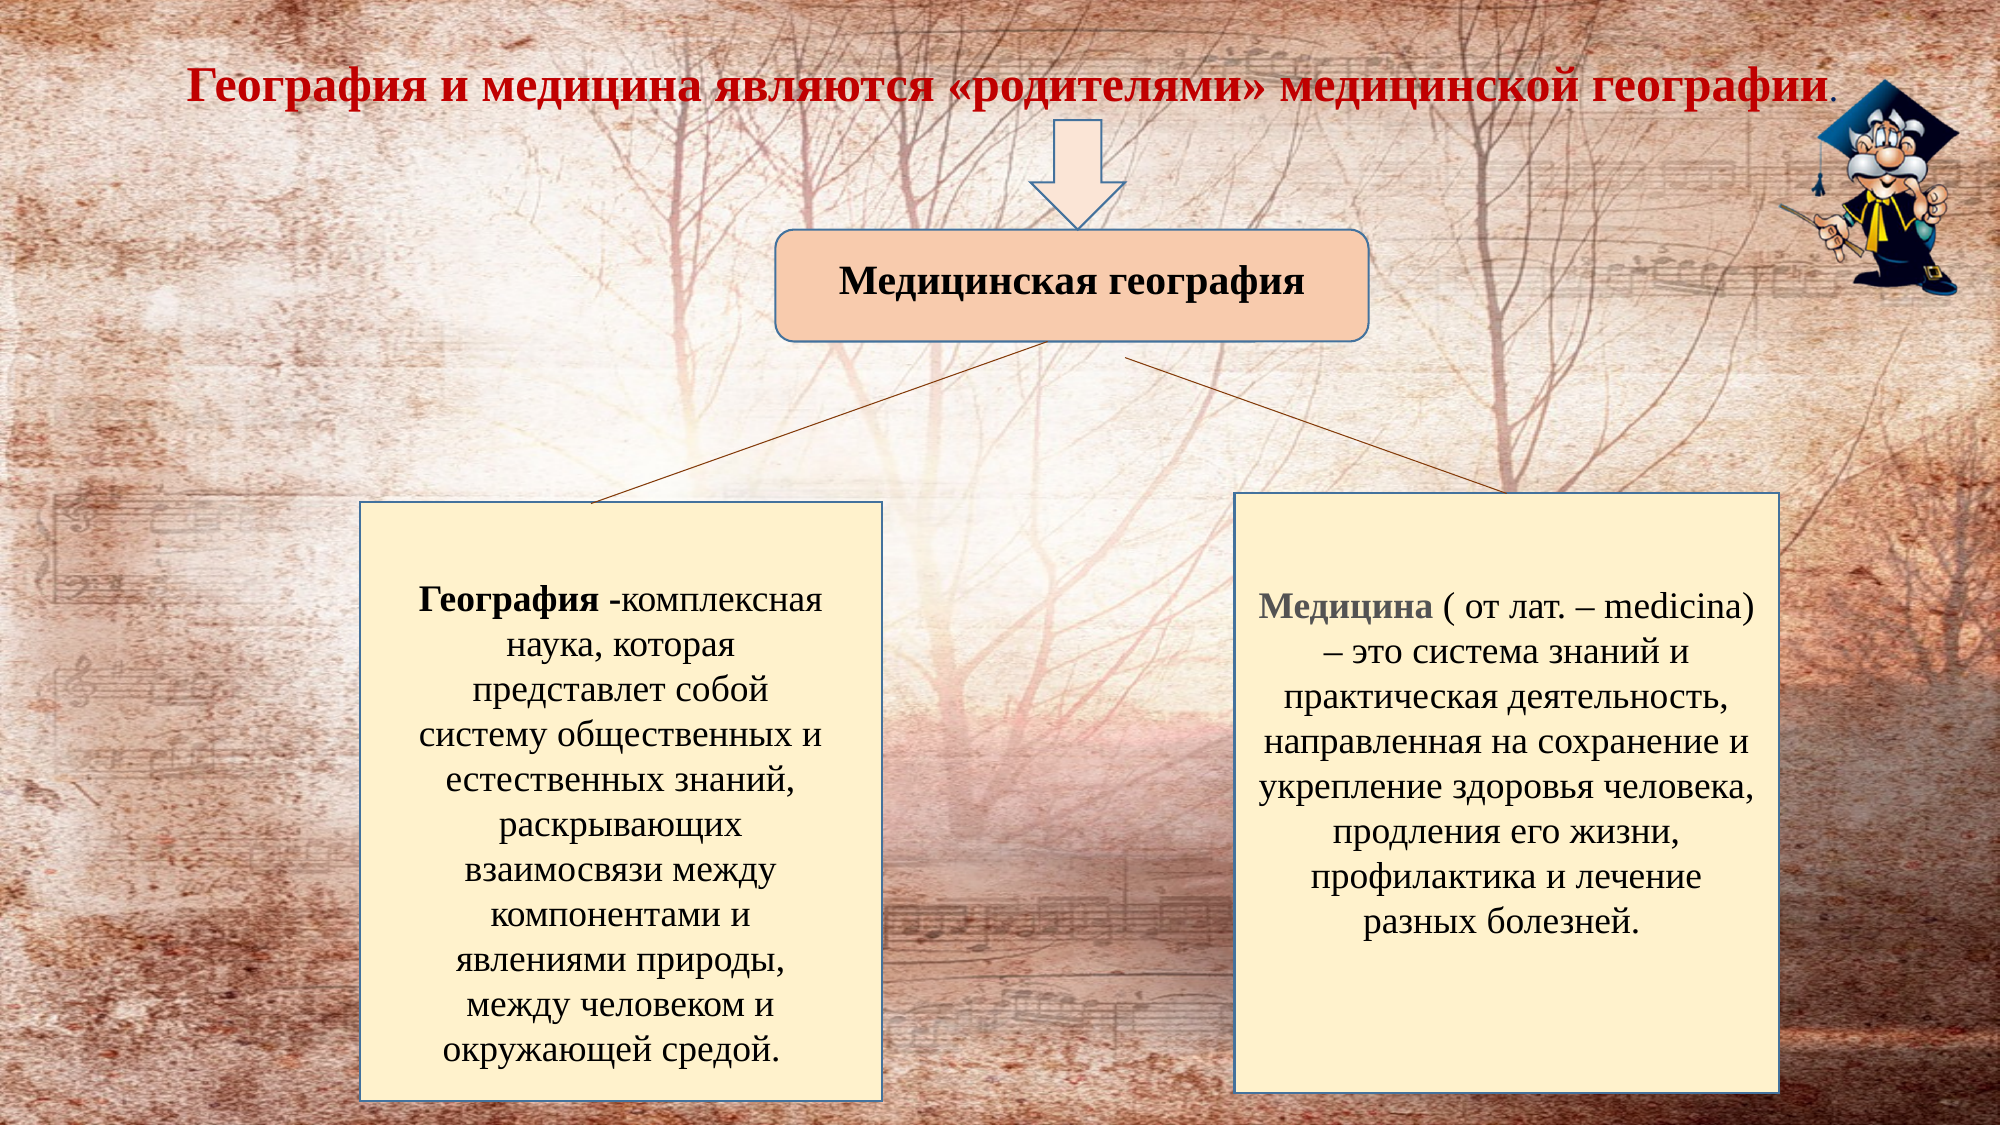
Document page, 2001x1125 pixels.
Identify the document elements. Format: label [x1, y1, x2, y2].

picture [0, 0, 2000, 1125]
text_box [1124, 357, 1507, 494]
text_box [590, 341, 1048, 504]
